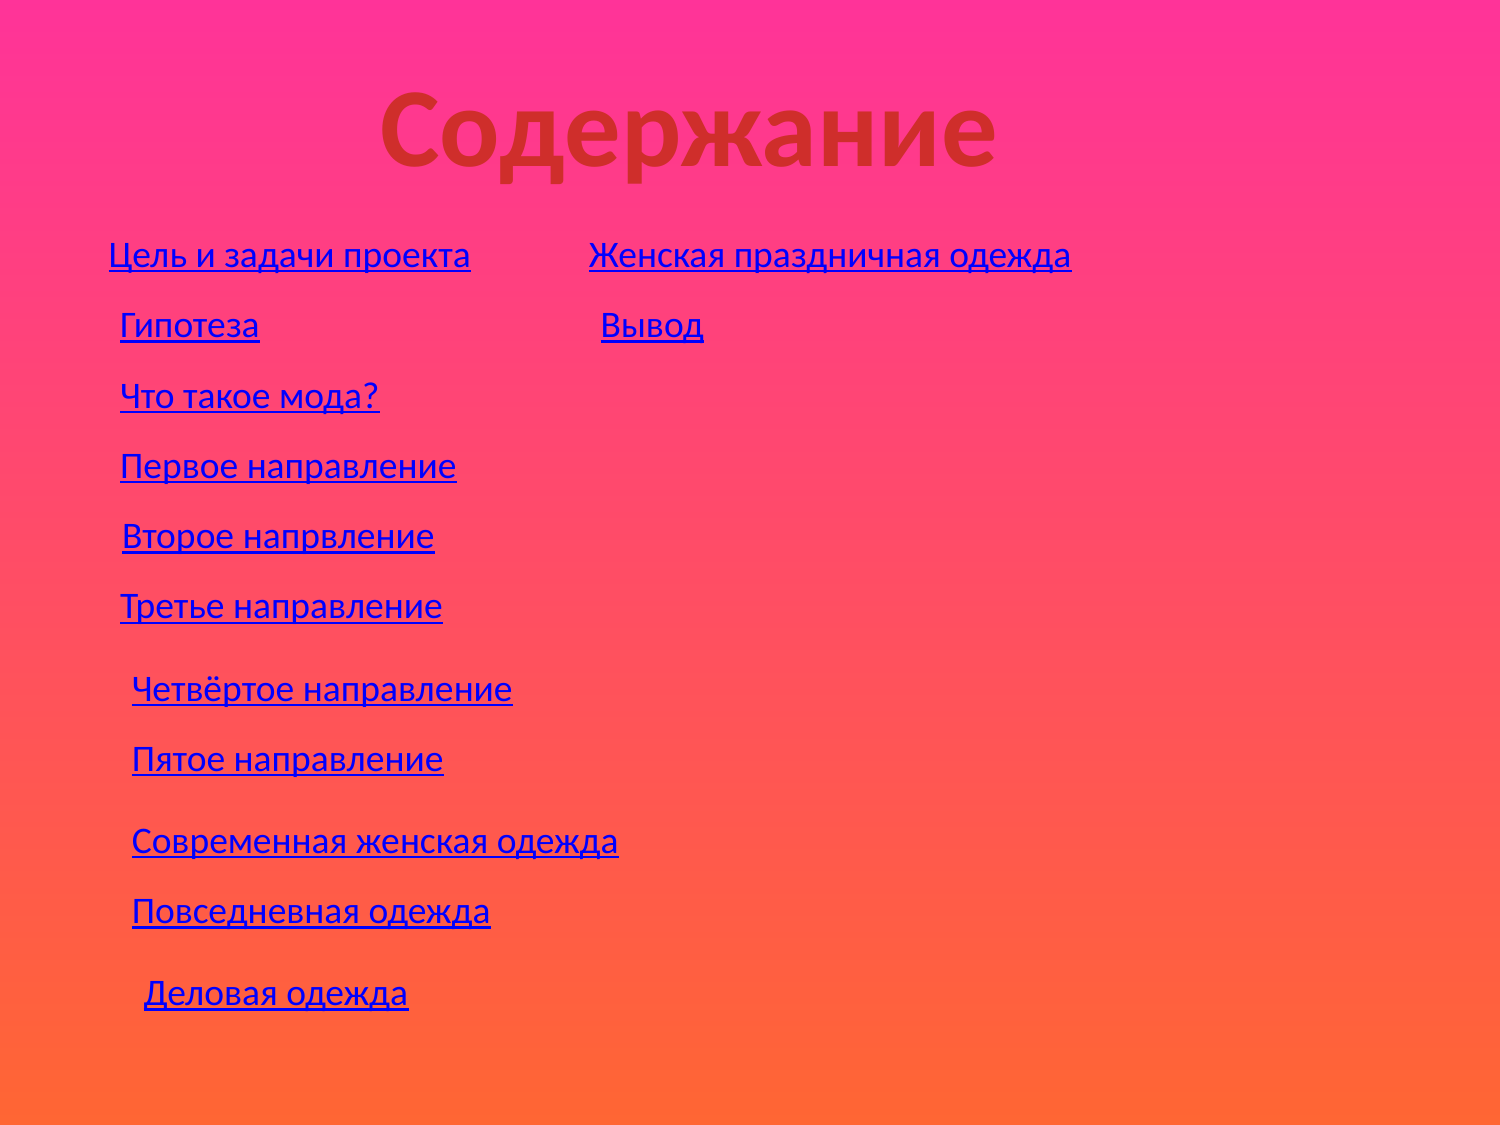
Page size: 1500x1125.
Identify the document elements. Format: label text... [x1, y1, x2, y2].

text_box Цель и задачи проекта [93, 222, 539, 283]
text_box Современная женская одежда [117, 808, 692, 869]
text_box Второе напрвление [107, 503, 450, 564]
text_box Повседневная одежда [117, 878, 610, 939]
text_box Четвёртое направление [117, 656, 598, 716]
text_box Содержание [364, 46, 1013, 197]
text_box Первое направление [105, 433, 481, 494]
text_box Третье направление [105, 574, 504, 634]
text_box Вывод [585, 292, 903, 353]
text_box Пятое направление [117, 726, 586, 787]
text_box Женская праздничная одежда [574, 222, 1301, 283]
text_box Что такое мода? [105, 363, 481, 423]
text_box Гипотеза [105, 292, 446, 353]
text_box Деловая одежда [128, 960, 504, 1021]
